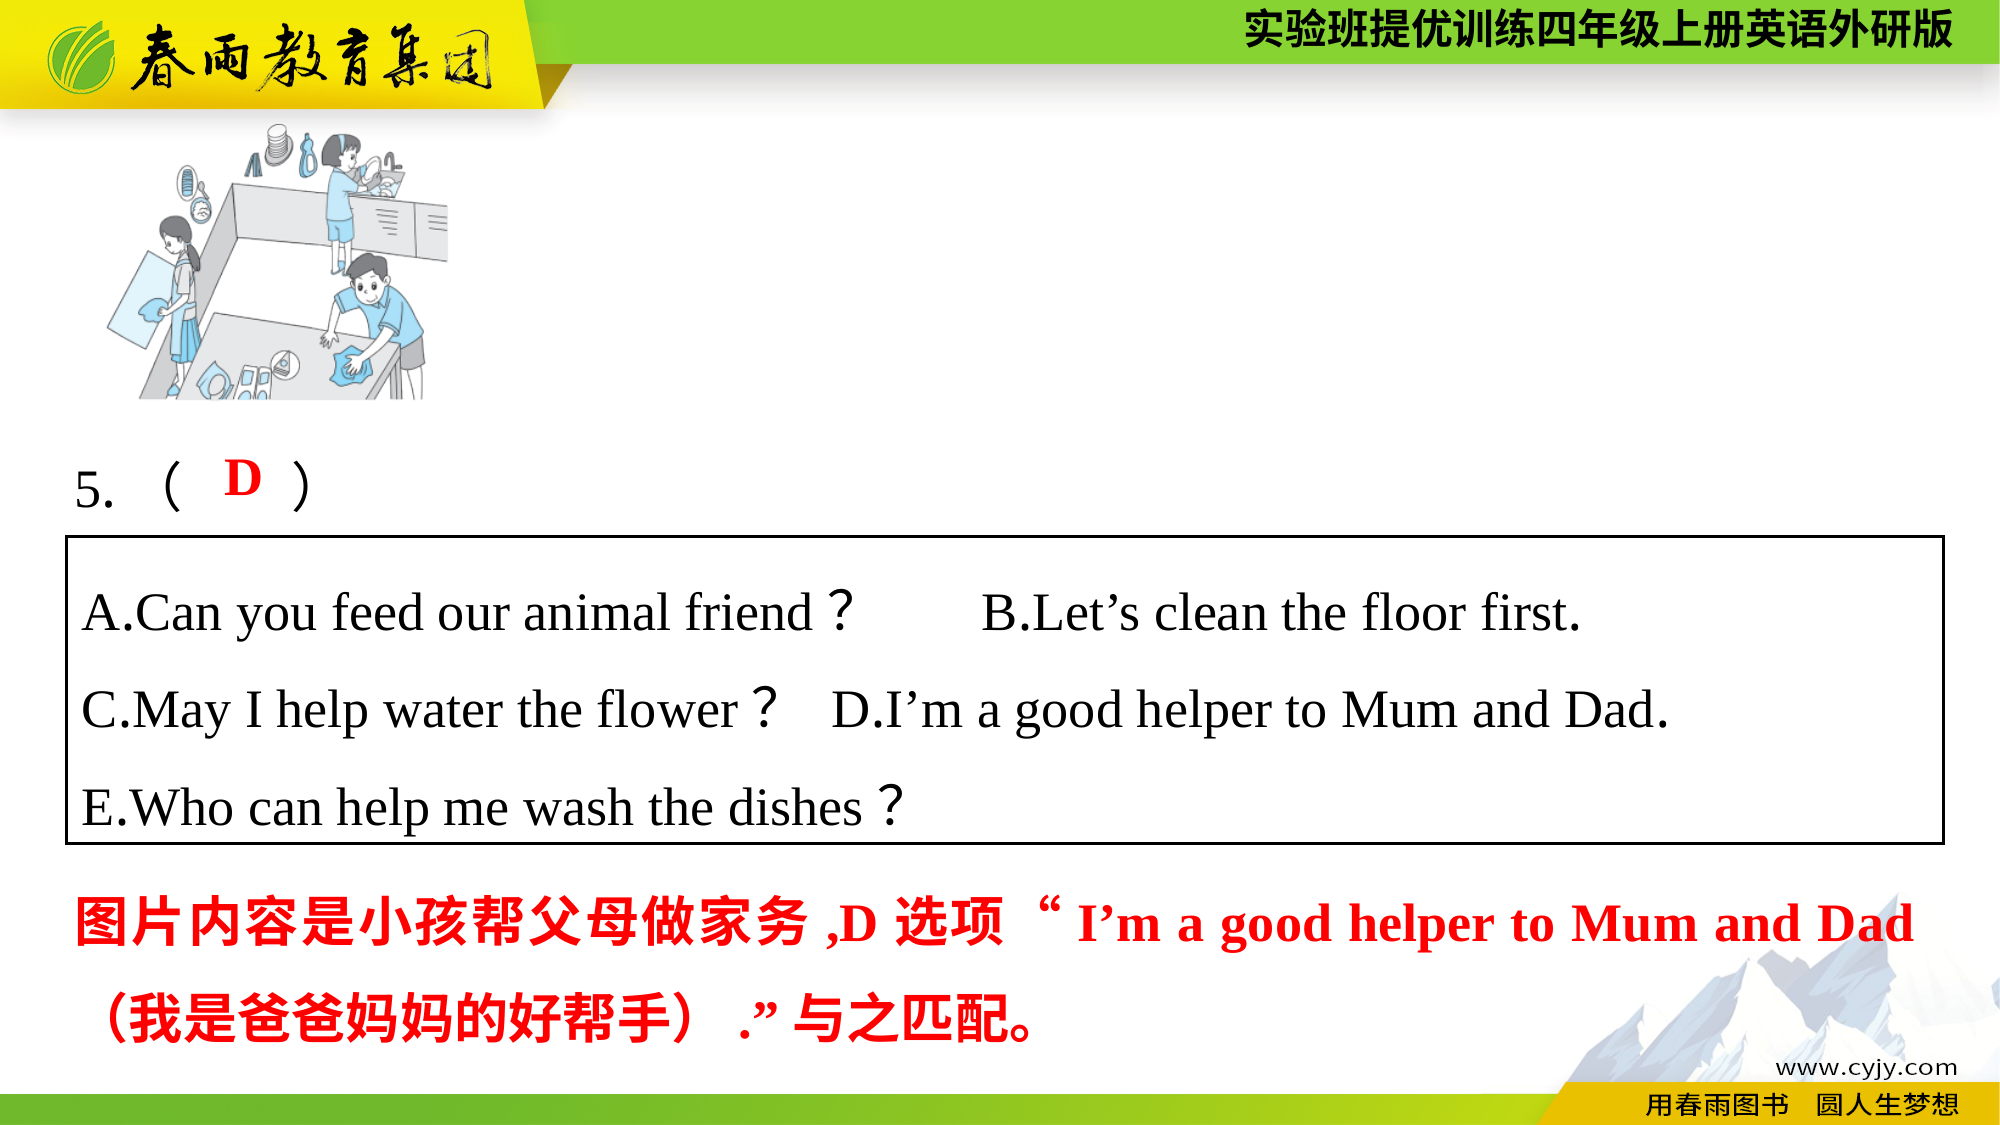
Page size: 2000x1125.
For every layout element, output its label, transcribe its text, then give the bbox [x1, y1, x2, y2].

text_box D [209, 434, 279, 514]
text_box 图片内容是小孩帮父母做家务,D选项“I’m a good helper to Mum and Dad（我是爸爸妈妈的好帮手）.”与之匹配。 [59, 847, 1944, 1057]
text_box A.Can you feed our animal friend？ B.Let’s clean the floor first. C.May I help water the flower？ D.I’m a good helper to Mum and Dad. E.Who can help me wash the dishes？ [66, 536, 1944, 844]
picture [0, 0, 2000, 1125]
list 5.（ ） [59, 413, 1944, 528]
